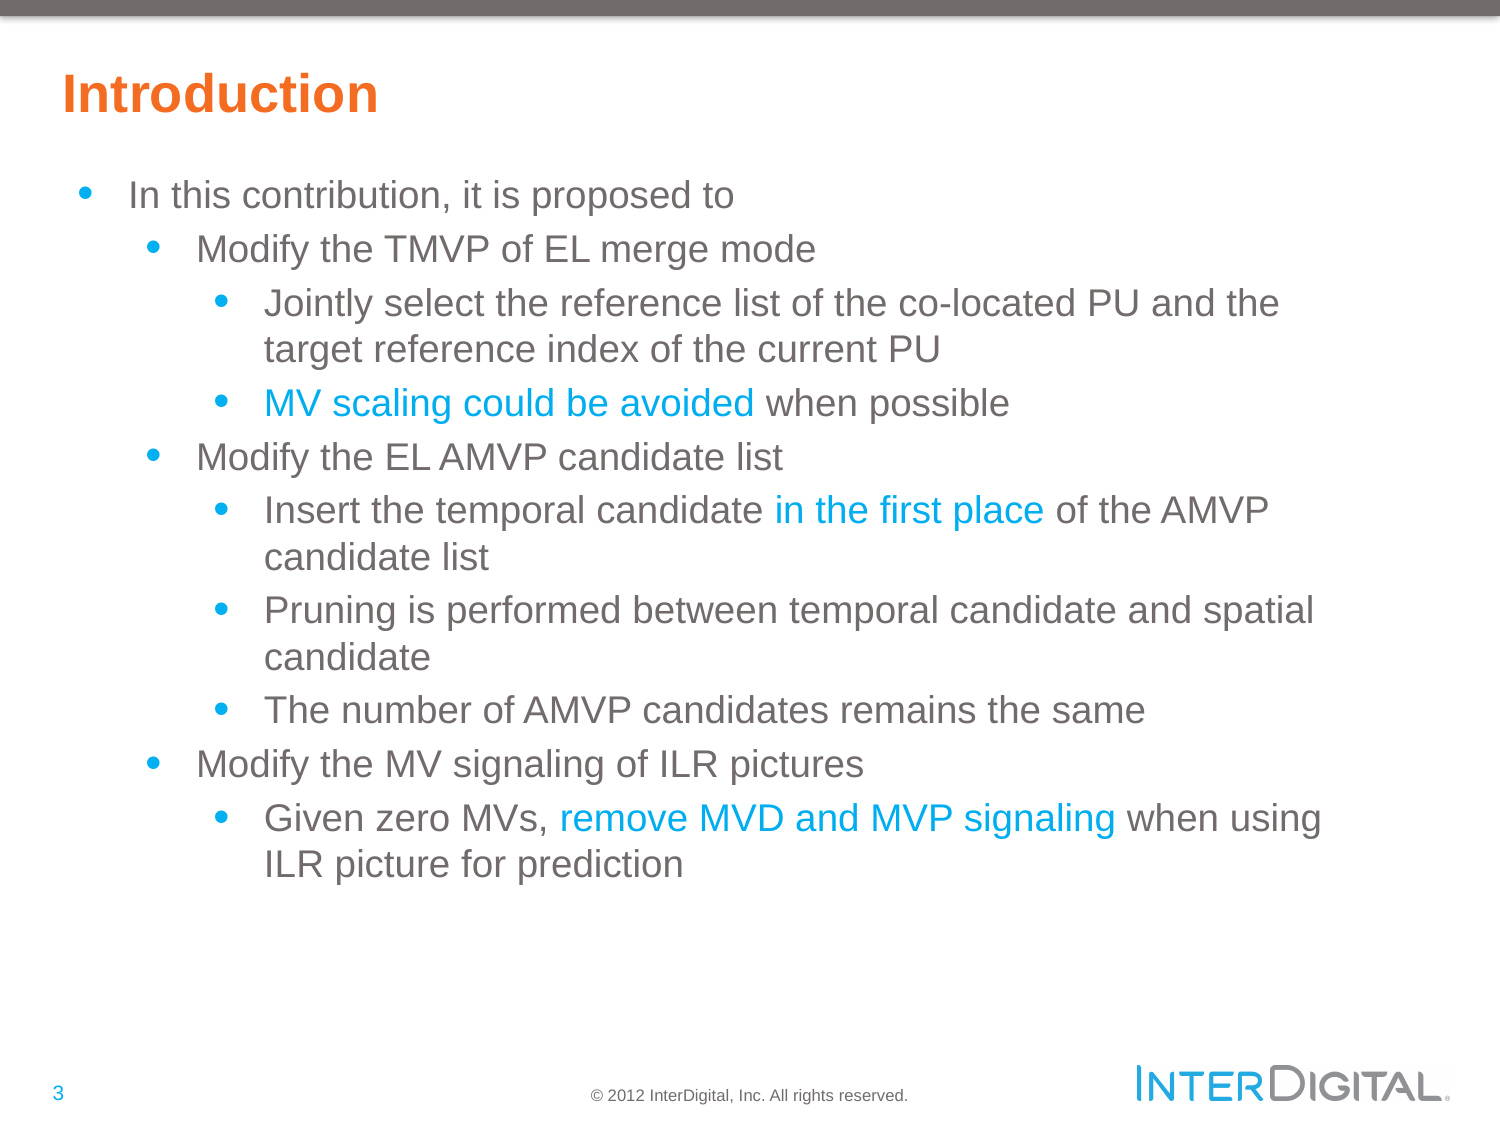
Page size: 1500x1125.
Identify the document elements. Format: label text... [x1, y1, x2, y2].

picture [1137, 1065, 1450, 1101]
title Introduction [48, 45, 1438, 138]
text_box In this contribution, it is proposed to Modify the TMVP of EL merge mode Jointly select the reference list of the co-located PU and the target reference index of the current PU MV scaling could be avoided when possible Modify the EL AMVP candidate list Insert the temporal candidate in the first place of the AMVP candidate list Pruning is performed between temporal candidate and spatial candidate The number of AMVP candidates remains the same Modify the MV signaling of ILR pictures Given zero MVs, remove MVD and MVP signaling when using ILR picture for prediction [62, 162, 1338, 900]
